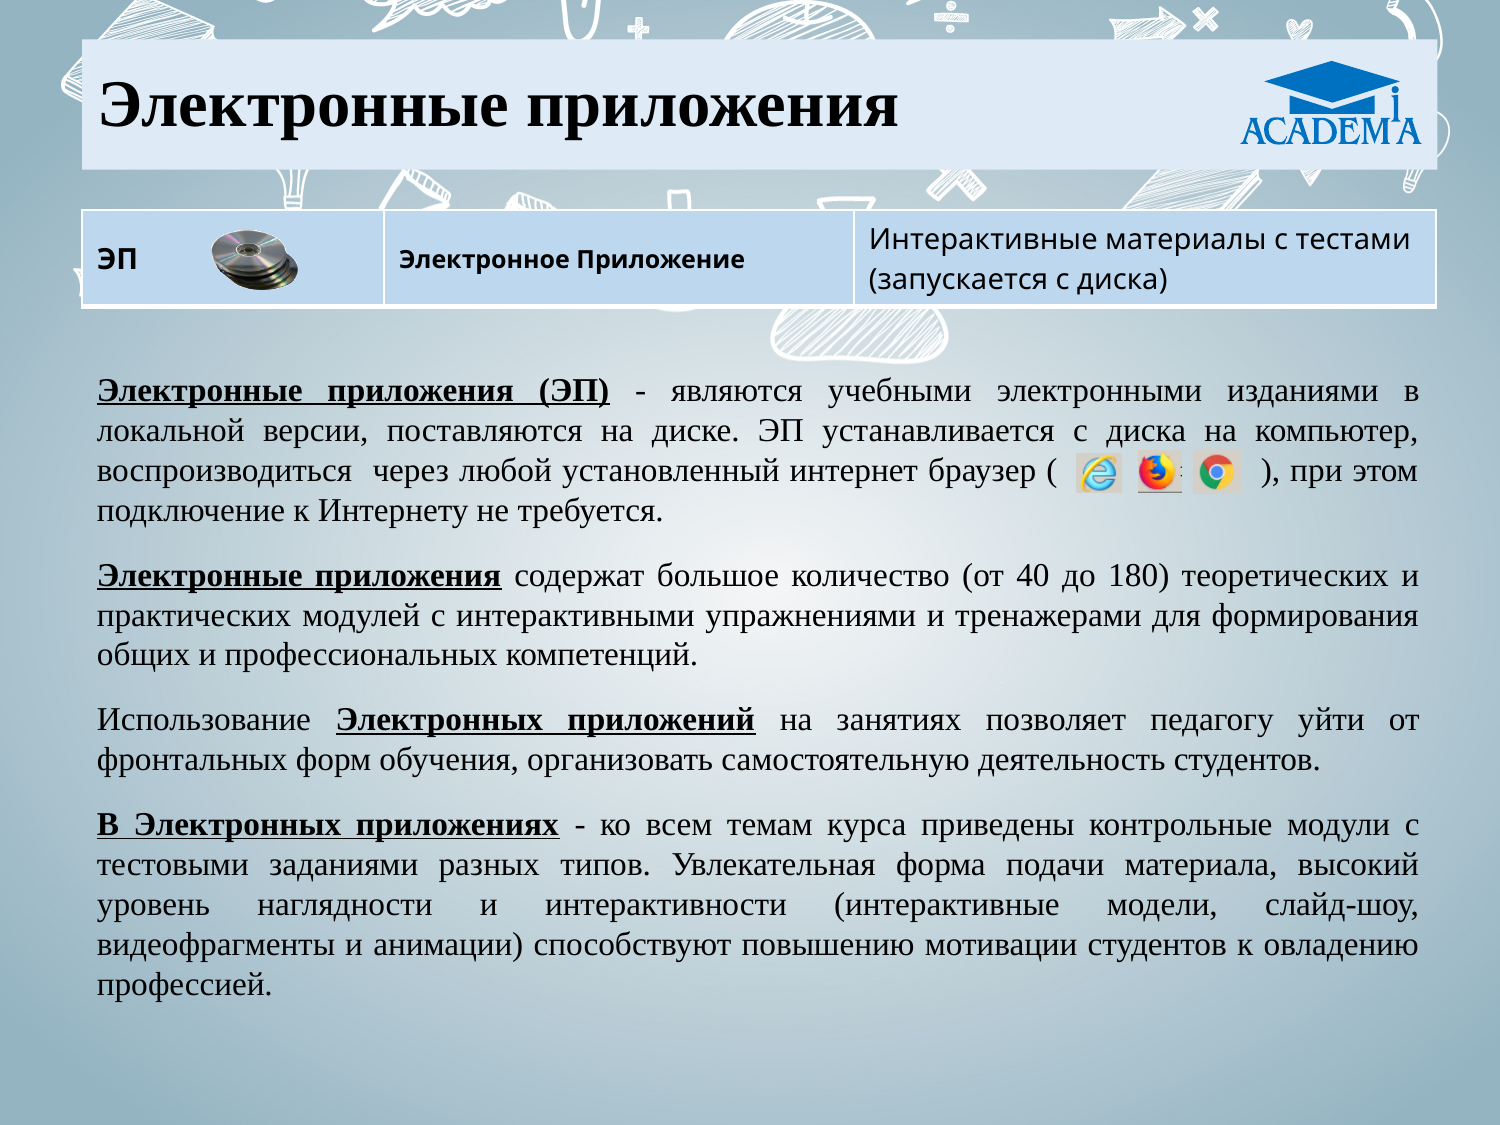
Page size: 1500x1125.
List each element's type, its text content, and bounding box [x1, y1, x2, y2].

title Электронные приложения [82, 39, 1438, 170]
table_header ЭП [83, 211, 383, 304]
table_header Электронное Приложение [385, 211, 853, 304]
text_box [1240, 60, 1422, 145]
picture [0, 0, 1500, 1125]
text_box Электронные приложения (ЭП) - являются учебными электронными изданиями в локальной версии, поставляются на диске. ЭП устанавливается с диска на компьютер, воспроизводиться через любой установленный интернет браузер ( ), при этом подключение к Интернету не требуется. Электронные приложения содержат большое количество (от 40 до 180) теоретических и практических модулей с интерактивными упражнениями и тренажерами для формирования общих и профессиональных компетенций. Использование Электронных приложений на занятиях позволяет педагогу уйти от фронтальных форм обучения, организовать самостоятельную деятельность студентов. В Электронных приложениях - ко всем темам курса приведены контрольные модули с тестовыми заданиями разных типов. Увлекательная форма подачи материала, высокий уровень наглядности и интерактивности (интерактивные модели, слайд-шоу, видеофрагменты и анимации) способствуют повышению мотивации студентов к овладению профессией. [82, 360, 1436, 1010]
table_header Интерактивные материалы с тестами (запускается с диска) [855, 211, 1435, 304]
